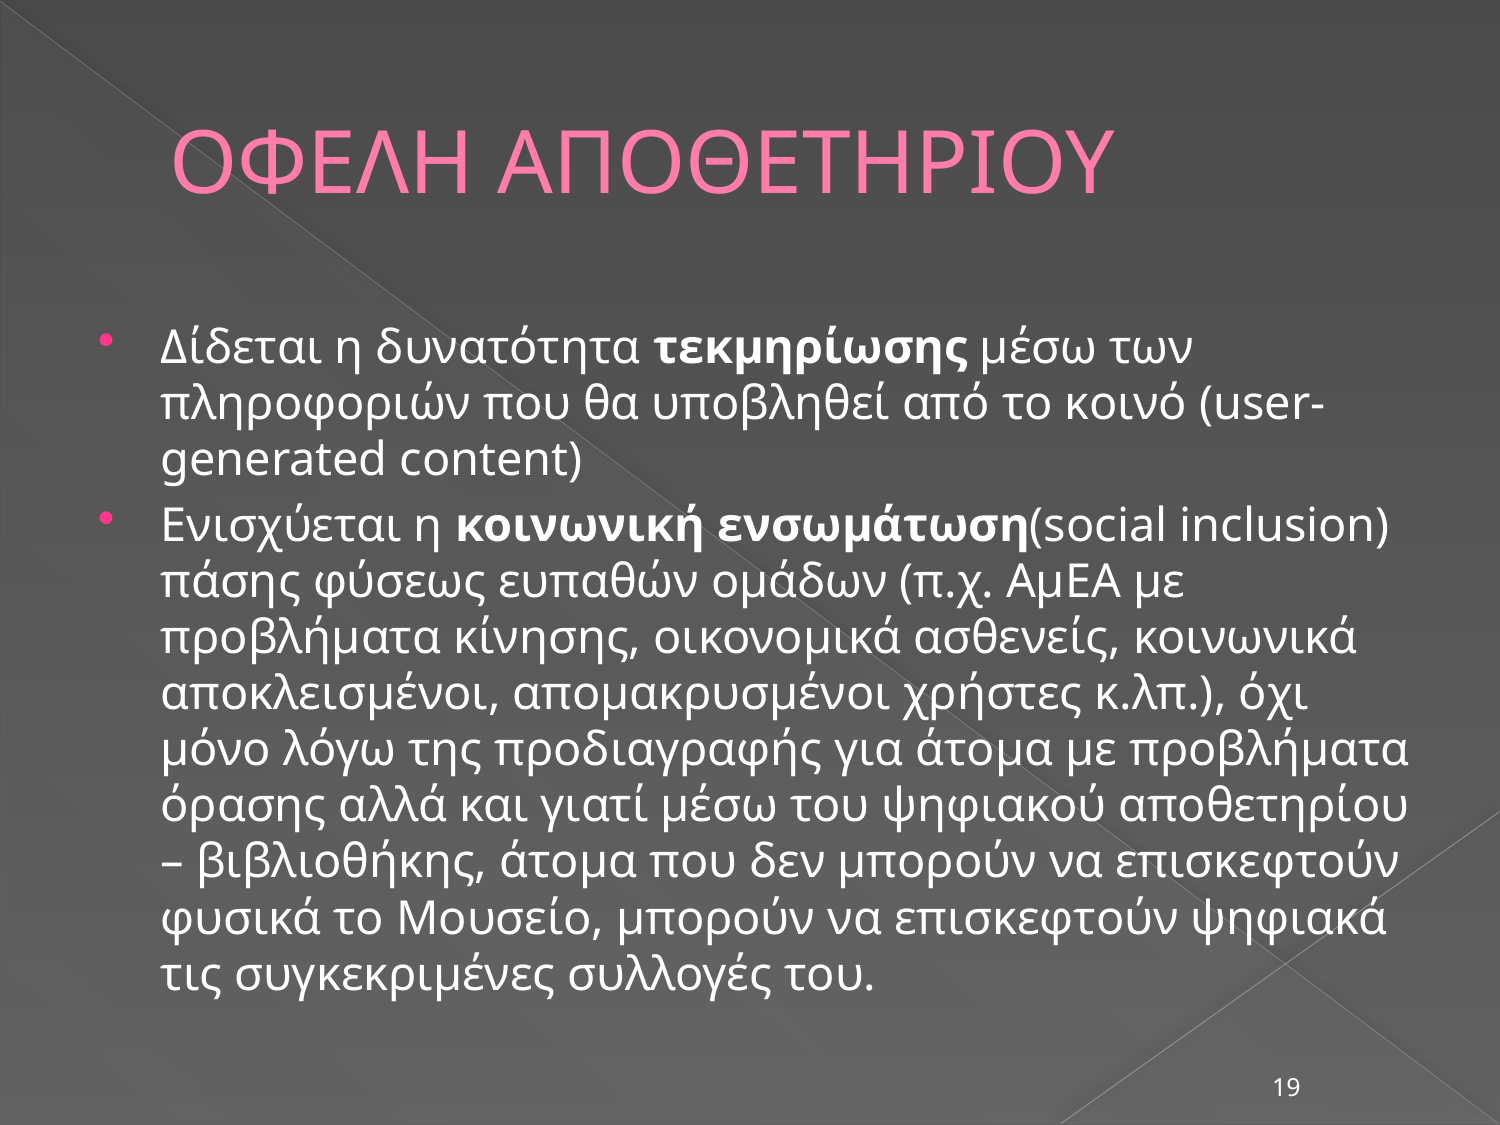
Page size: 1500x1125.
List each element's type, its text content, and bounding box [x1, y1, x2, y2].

title ΟΦΕΛΗ ΑΠΟΘΕΤΗΡΙΟΥ [75, 43, 1425, 274]
slide_number 19 [1245, 1063, 1328, 1113]
list Δίδεται η δυνατότητα τεκμηρίωσης μέσω των πληροφοριών που θα υποβληθεί από το κοινό (user-generated content) Ενισχύεται η κοινωνική ενσωμάτωση(social inclusion) πάσης φύσεως ευπαθών ομάδων (π.χ. ΑμΕΑ με προβλήματα κίνησης, οικονομικά ασθενείς, κοινωνικά αποκλεισμένοι, απομακρυσμένοι χρήστες κ.λπ.), όχι μόνο λόγω της προδιαγραφής για άτομα με προβλήματα όρασης αλλά και γιατί μέσω του ψηφιακού αποθετηρίου – βιβλιοθήκης, άτομα που δεν μπορούν να επισκεφτούν φυσικά το Μουσείο, μπορούν να επισκεφτούν ψηφιακά τις συγκεκριμένες συλλογές του. [75, 308, 1425, 1059]
